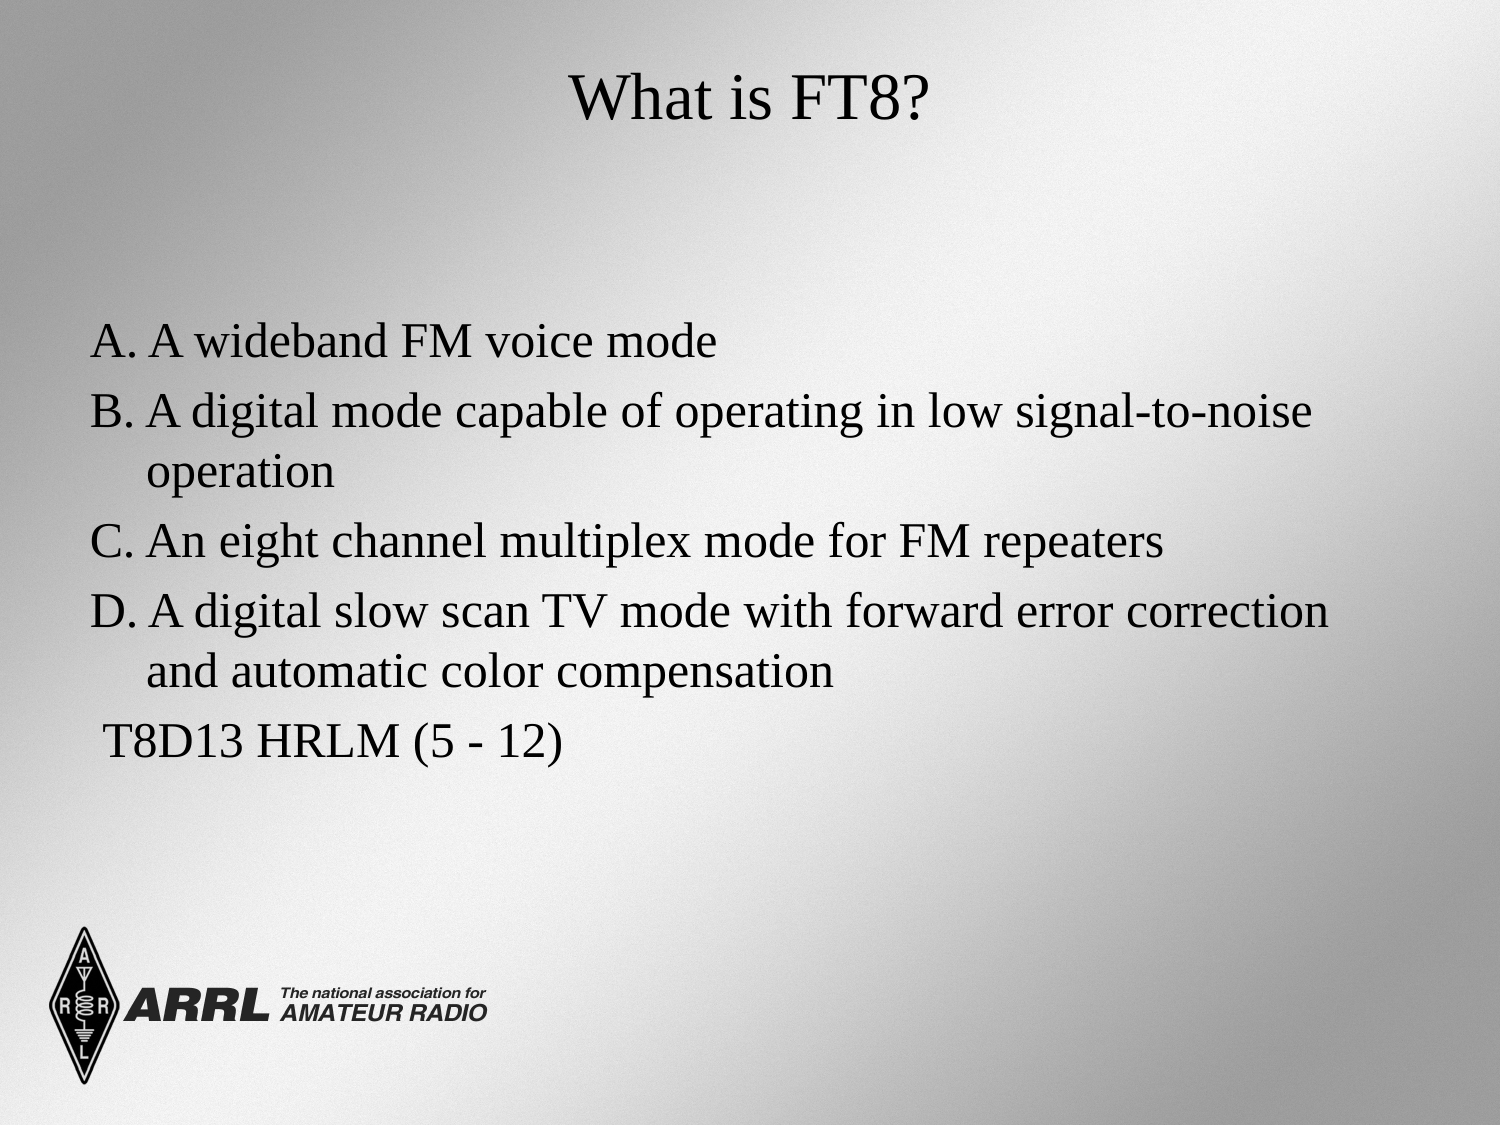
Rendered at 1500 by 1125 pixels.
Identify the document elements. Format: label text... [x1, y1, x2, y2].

picture [0, 0, 1500, 1125]
list A. A wideband FM voice mode B. A digital mode capable of operating in low signal-to-noise operation C. An eight channel multiplex mode for FM repeaters D. A digital slow scan TV mode with forward error correction and automatic color compensation T8D13 HRLM (5 - 12) [75, 299, 1425, 1005]
title What is FT8? [75, 45, 1425, 233]
